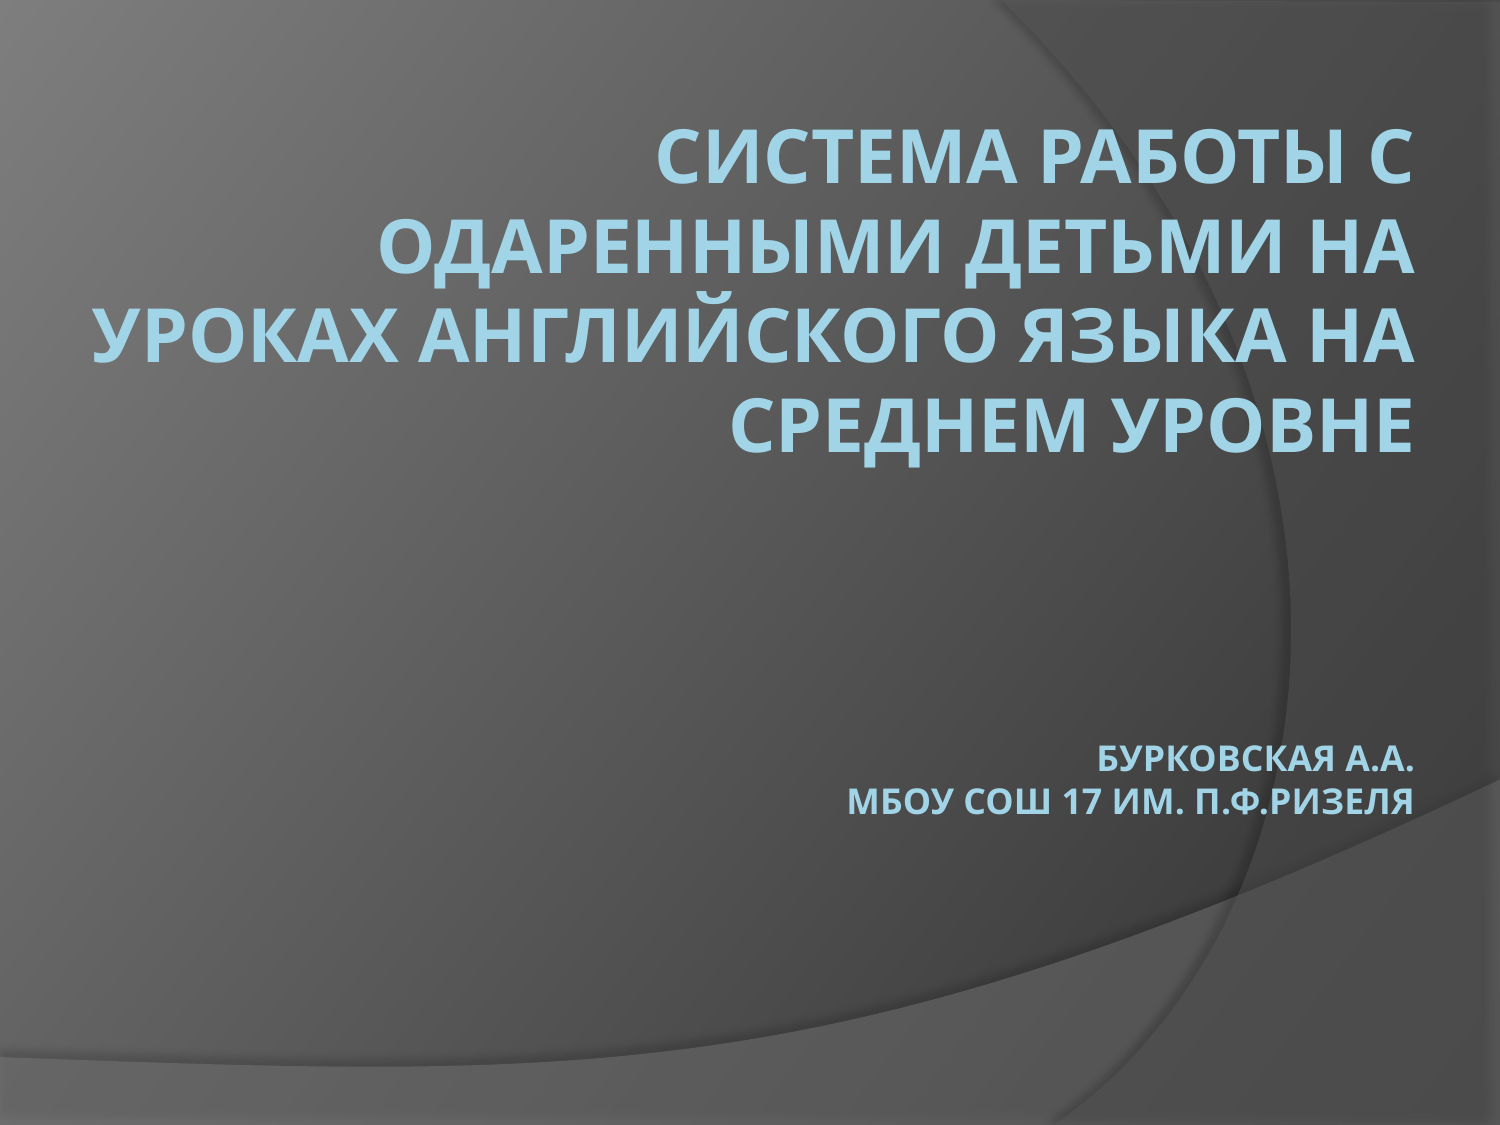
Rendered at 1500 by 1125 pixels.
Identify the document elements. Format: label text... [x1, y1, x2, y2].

title Система работы с одаренными детьми на уроках английского языка на среднем уровне Бурковская А.А. МБОУ СОШ 17 им. П.Ф.Ризеля [70, 101, 1424, 925]
